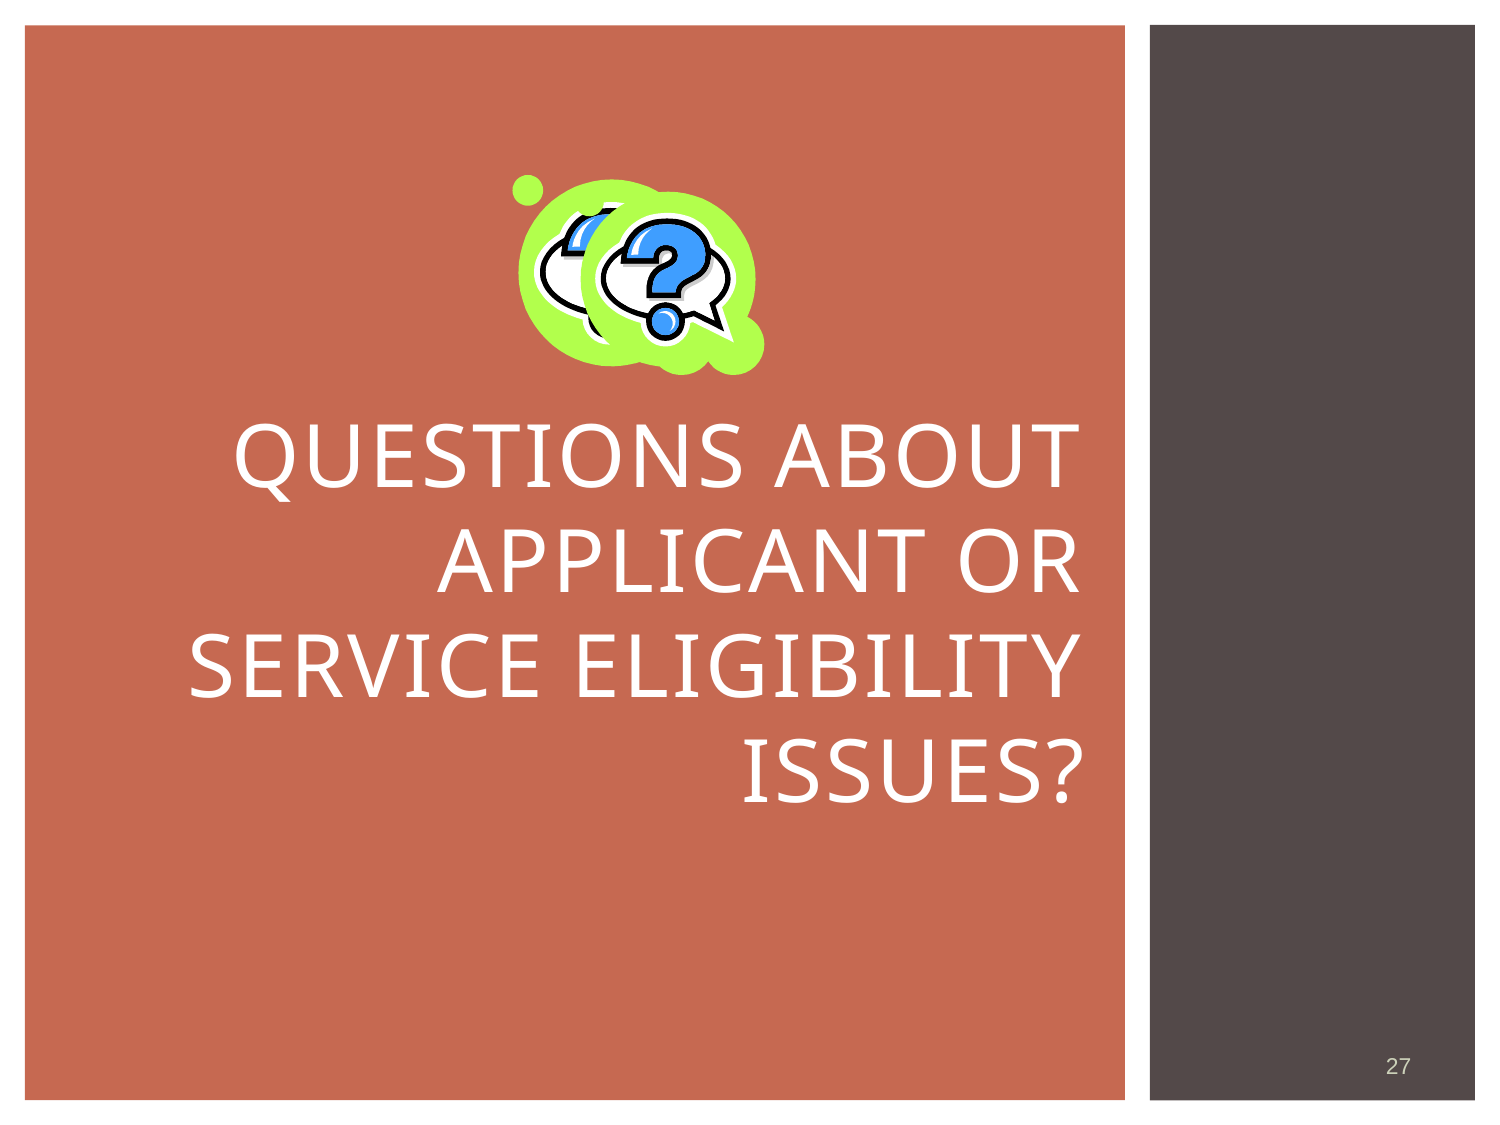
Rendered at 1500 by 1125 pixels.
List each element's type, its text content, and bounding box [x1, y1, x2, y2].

slide_number 27 [1349, 1041, 1448, 1089]
picture [574, 187, 765, 376]
title Questions about Applicant or Service Eligibility Issues? [62, 474, 1100, 745]
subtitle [512, 174, 715, 376]
